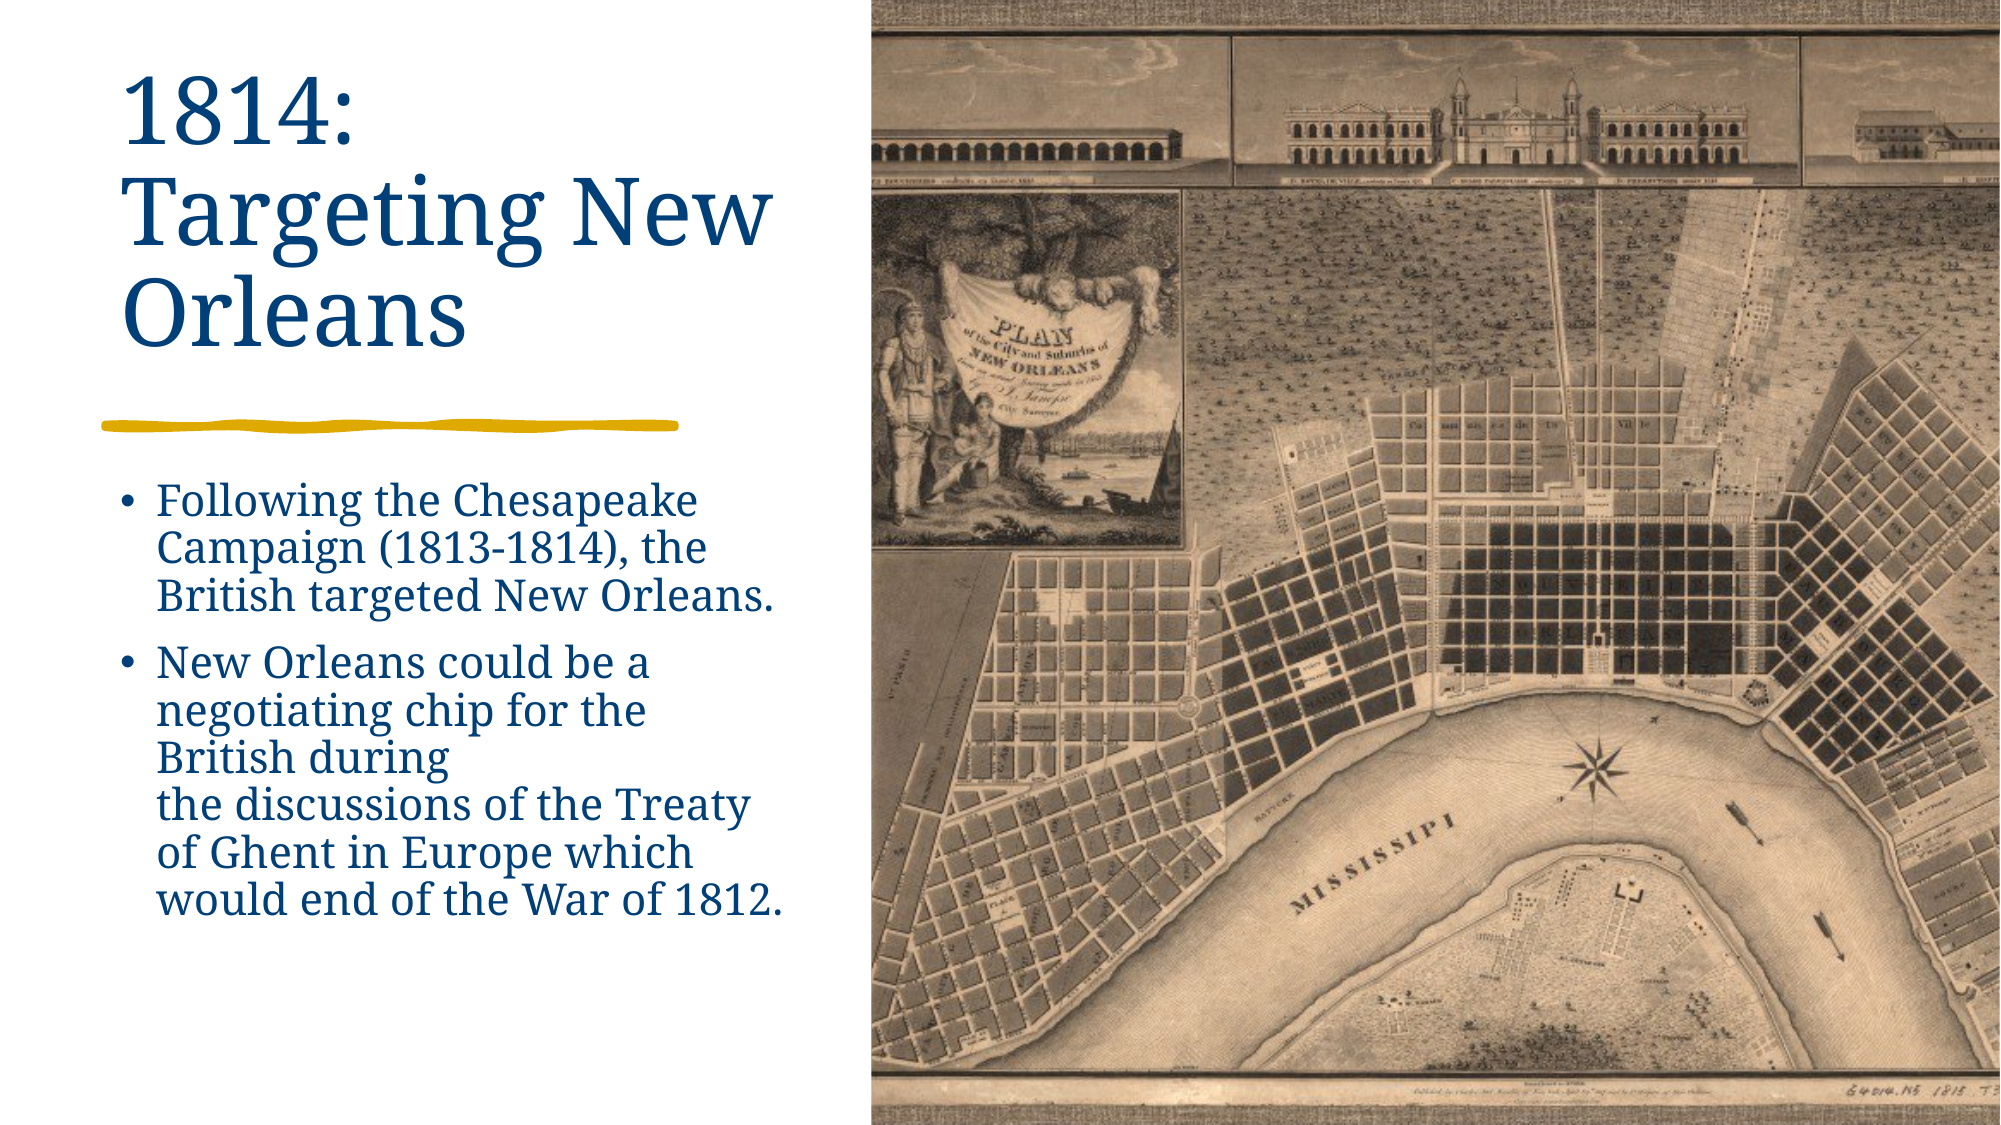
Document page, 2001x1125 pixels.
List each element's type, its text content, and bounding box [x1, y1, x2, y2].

text_box [0, 0, 871, 1125]
list Following the Chesapeake Campaign (1813-1814), the British targeted New Orleans. New Orleans could be a negotiating chip for the British during the discussions of the Treaty of Ghent in Europe which would end of the War of 1812. [105, 471, 802, 1016]
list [871, 0, 2000, 1125]
title 1814: Targeting New Orleans [105, 53, 822, 375]
text_box [103, 421, 676, 431]
